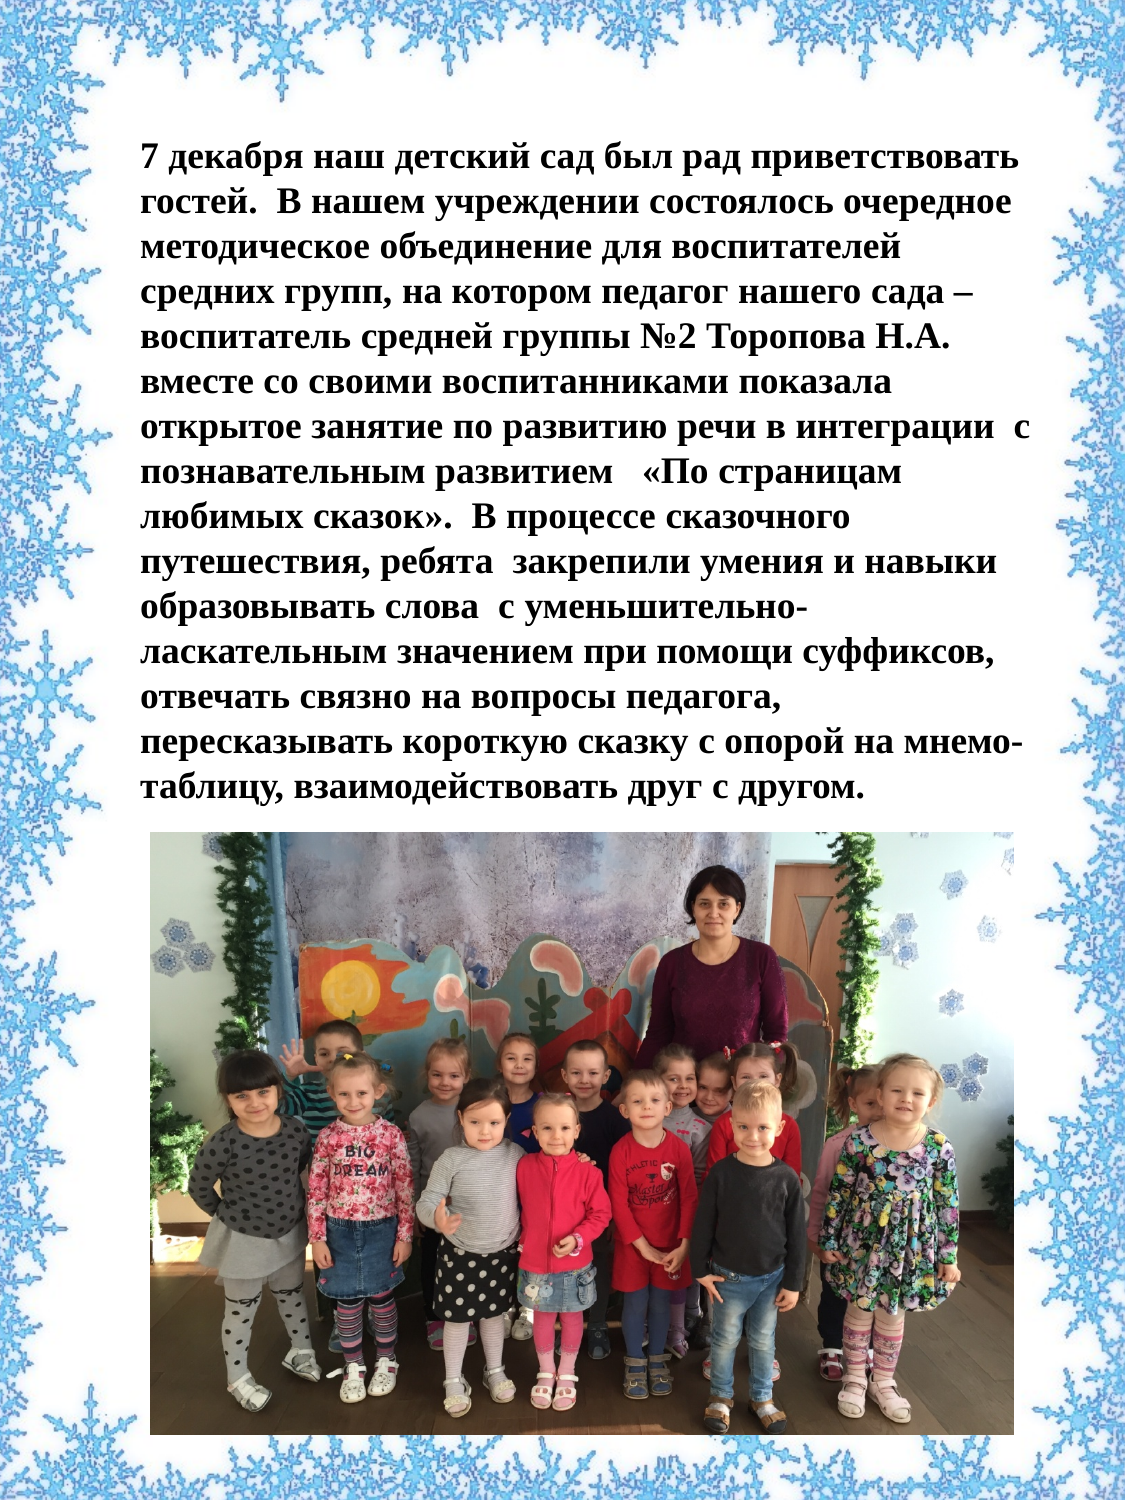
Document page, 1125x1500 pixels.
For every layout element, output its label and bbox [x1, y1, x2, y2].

picture [0, 0, 1125, 1500]
text_box [125, 123, 1047, 1436]
